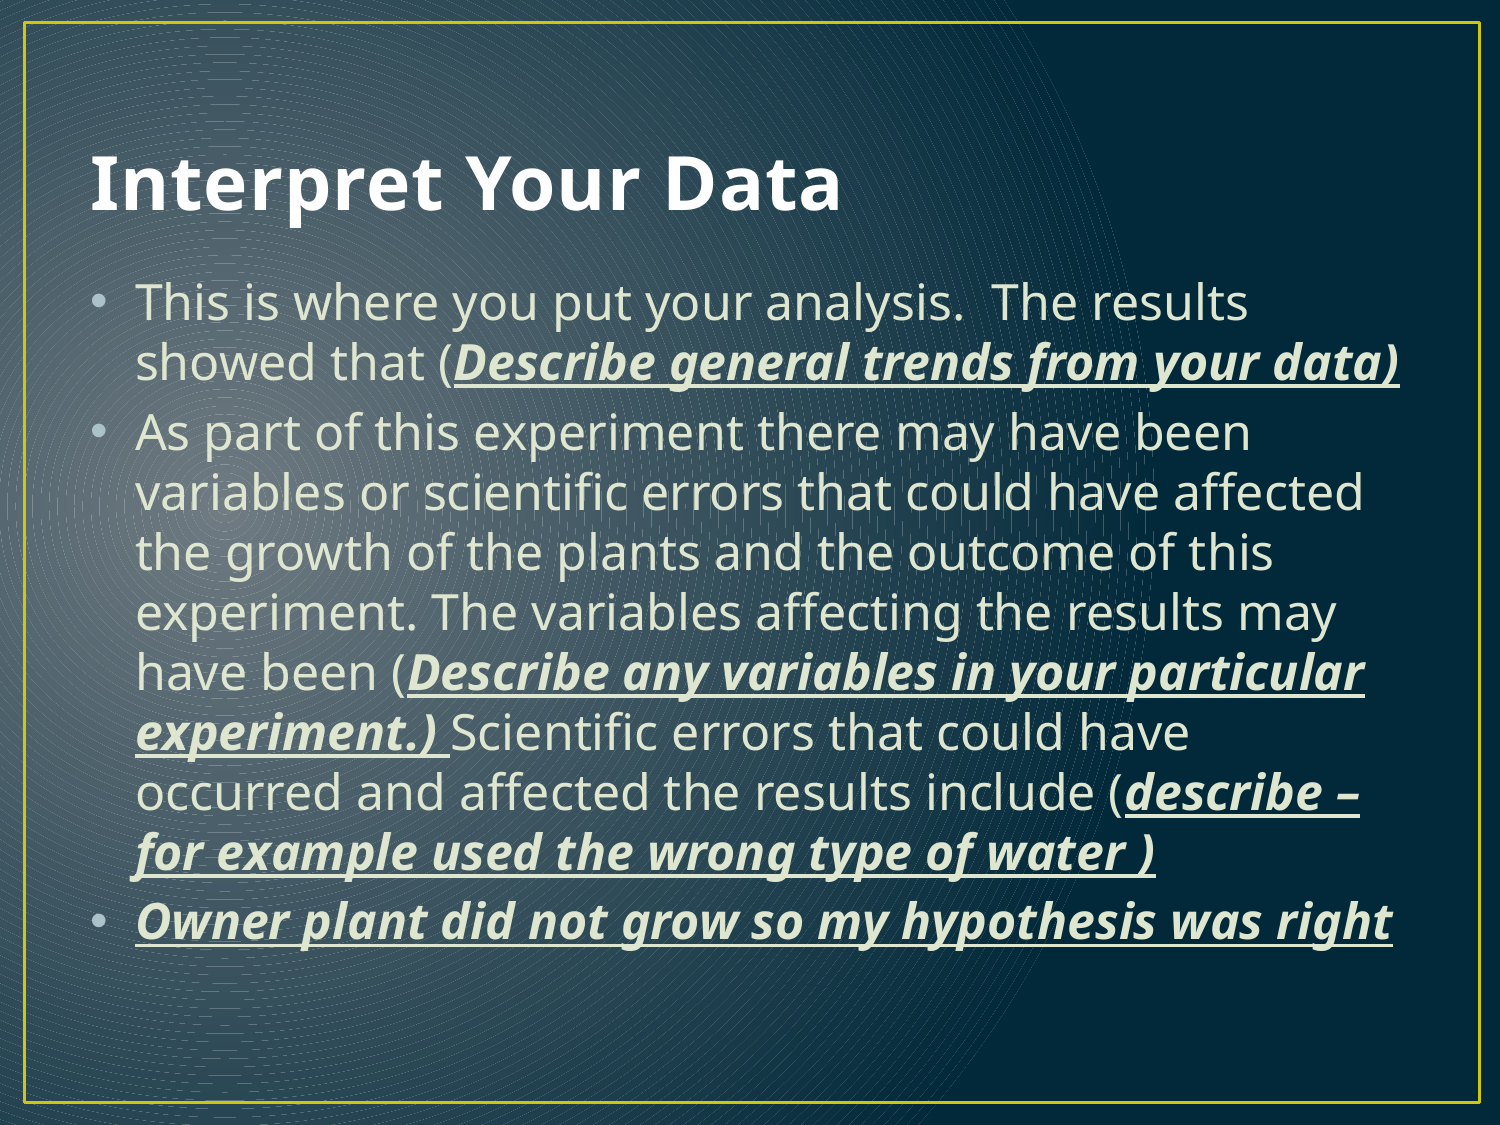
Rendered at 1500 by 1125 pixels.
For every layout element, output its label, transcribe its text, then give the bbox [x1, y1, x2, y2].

title Interpret Your Data [75, 45, 1425, 233]
list This is where you put your analysis. The results showed that (Describe general trends from your data) As part of this experiment there may have been variables or scientific errors that could have affected the growth of the plants and the outcome of this experiment. The variables affecting the results may have been (Describe any variables in your particular experiment.) Scientific errors that could have occurred and affected the results include (describe – for example used the wrong type of water ) Owner plant did not grow so my hypothesis was right [75, 262, 1425, 1005]
